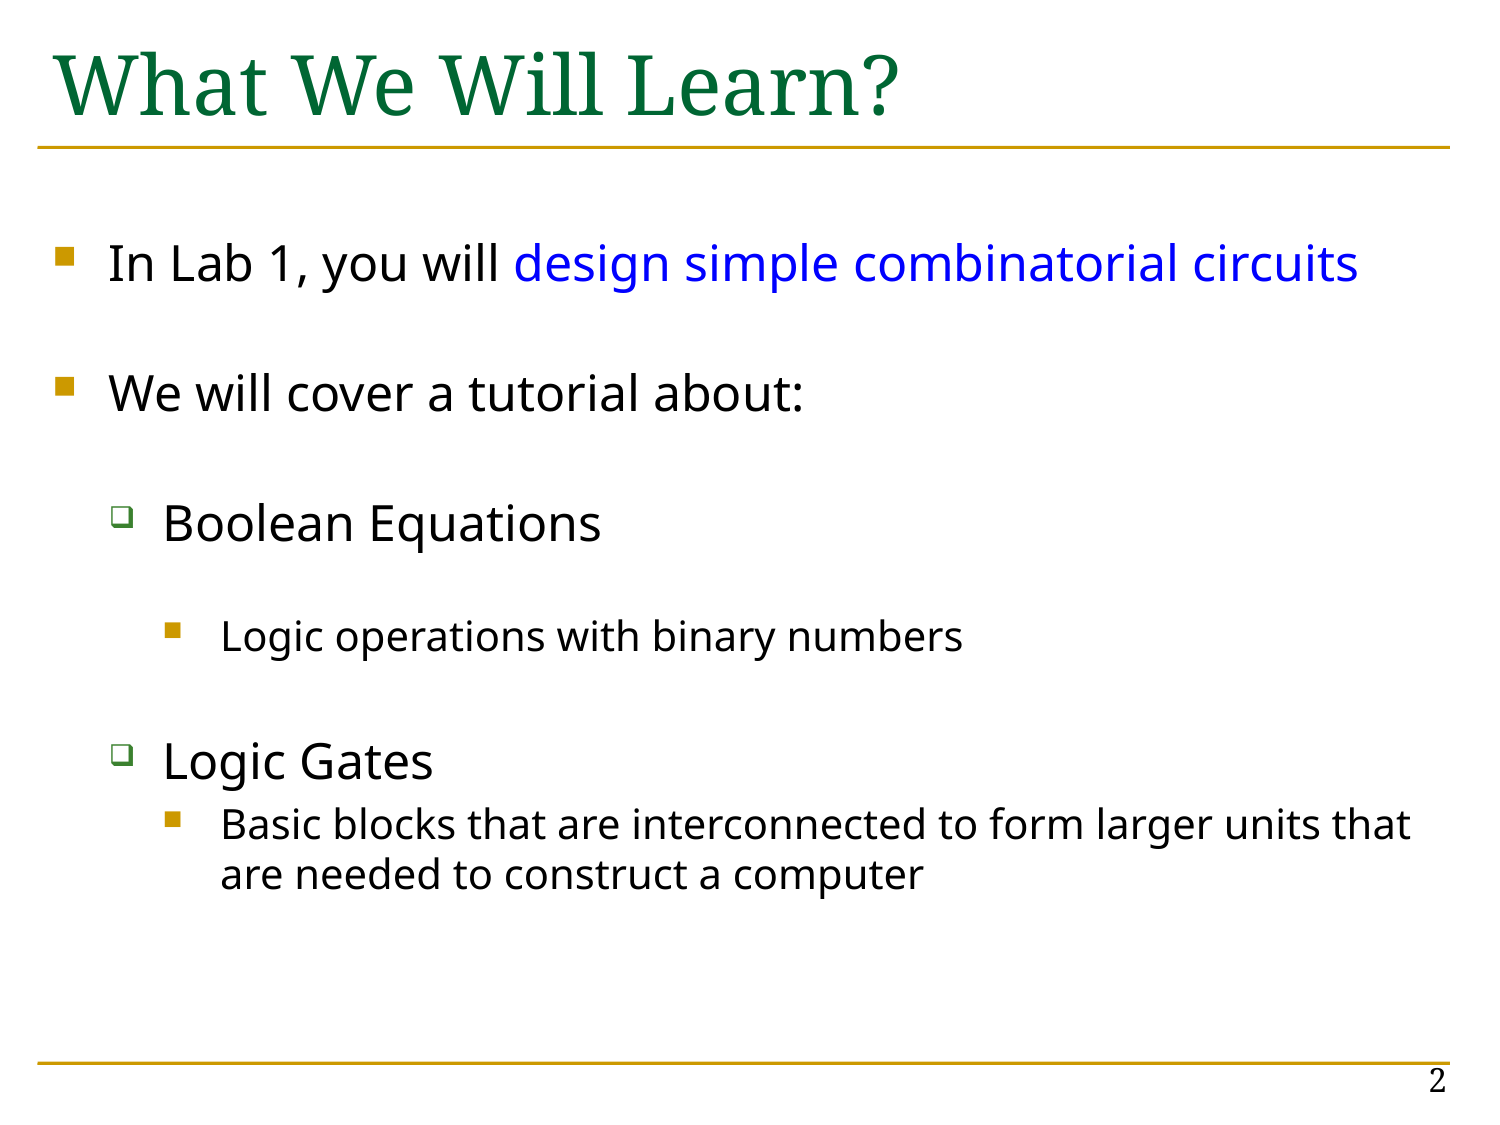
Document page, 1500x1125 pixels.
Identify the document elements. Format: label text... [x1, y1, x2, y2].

slide_number 2 [1111, 1036, 1462, 1112]
list In Lab 1, you will design simple combinatorial circuits We will cover a tutorial about: Boolean Equations Logic operations with binary numbers Logic Gates Basic blocks that are interconnected to form larger units that are needed to construct a computer [37, 163, 1450, 1016]
title What We Will Learn? [37, 24, 1450, 163]
